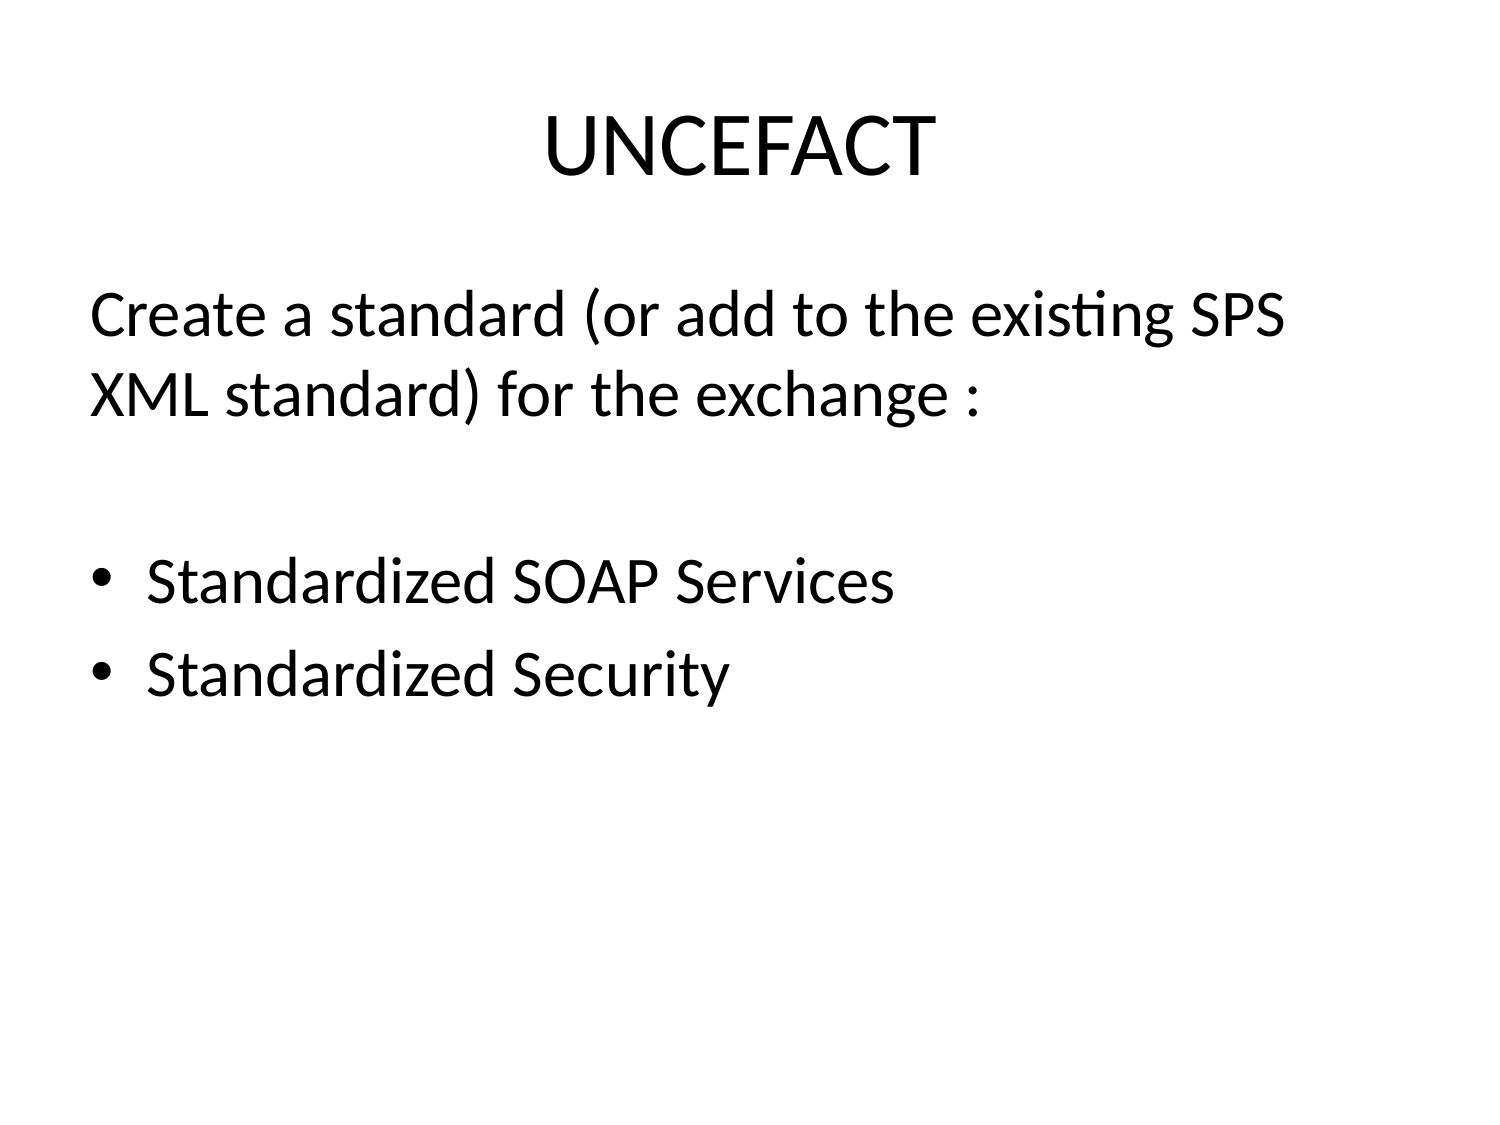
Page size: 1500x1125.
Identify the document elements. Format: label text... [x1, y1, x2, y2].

title UNCEFACT [75, 45, 1425, 233]
list Create a standard (or add to the existing SPS XML standard) for the exchange : Standardized SOAP Services Standardized Security [75, 262, 1425, 1005]
